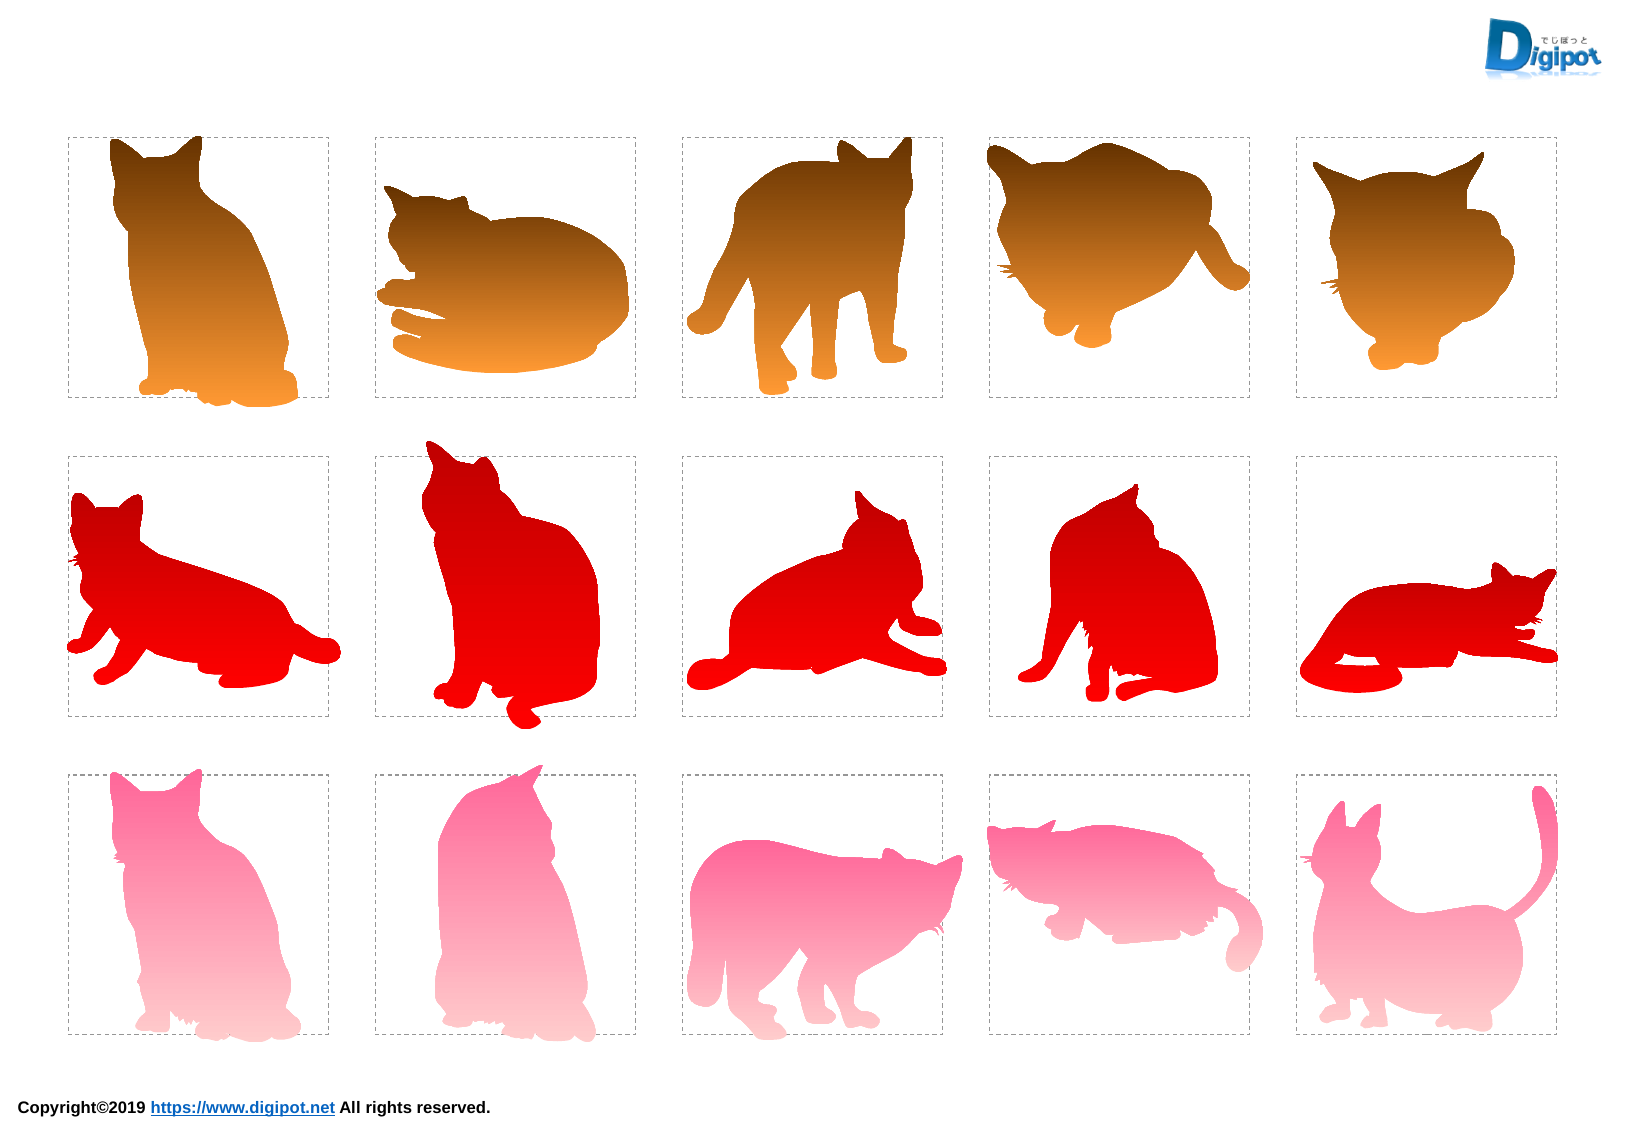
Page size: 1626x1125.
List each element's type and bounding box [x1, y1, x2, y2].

text_box [1300, 785, 1559, 1032]
text_box [376, 185, 630, 374]
text_box [109, 769, 302, 1043]
text_box [1300, 562, 1559, 693]
text_box [66, 493, 341, 688]
picture [1485, 18, 1602, 82]
text_box [987, 820, 1264, 973]
text_box [987, 143, 1250, 349]
text_box [109, 135, 299, 408]
text_box [1018, 483, 1219, 702]
text_box [686, 490, 947, 691]
text_box [686, 840, 964, 1040]
text_box [1312, 152, 1516, 370]
text_box [686, 136, 914, 395]
text_box [421, 441, 601, 730]
text_box [435, 764, 596, 1043]
